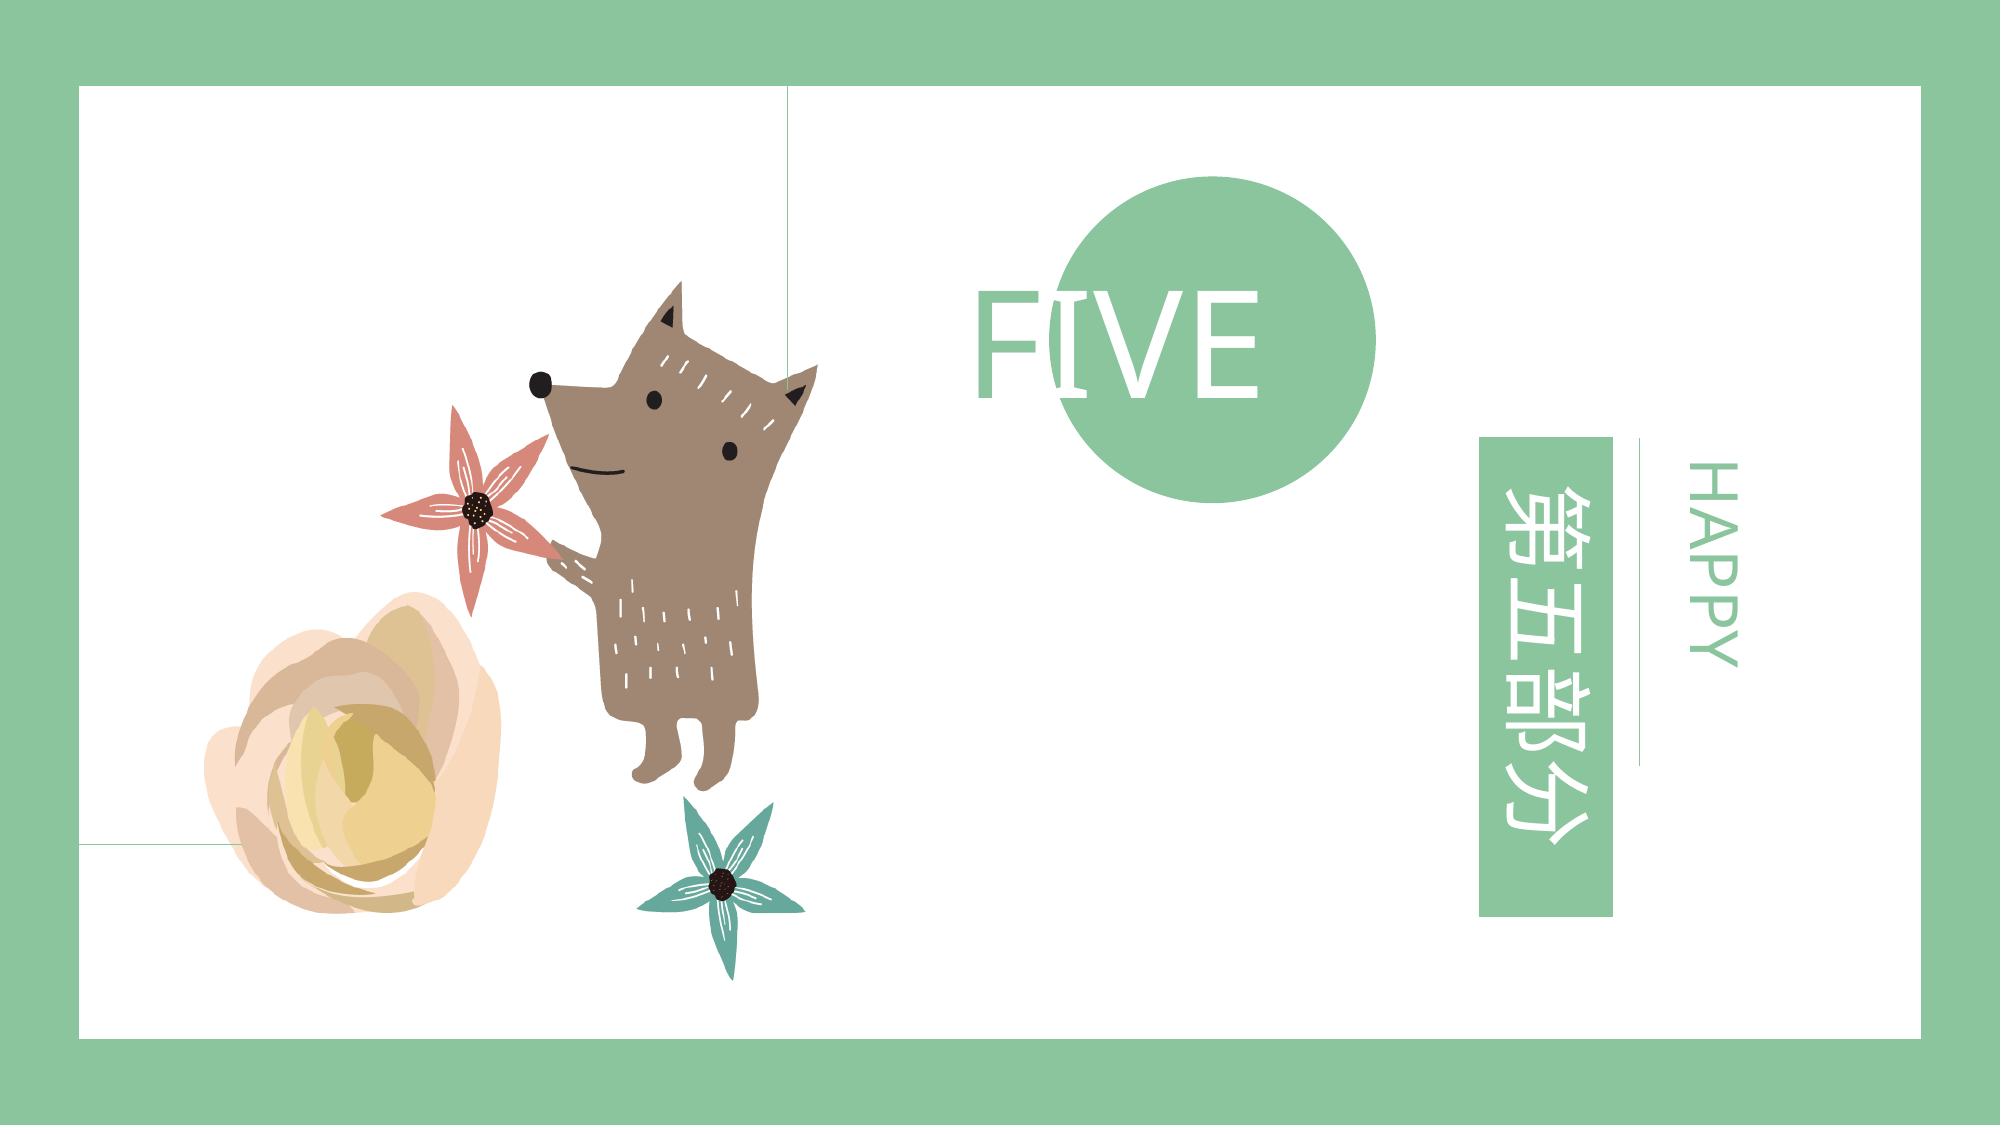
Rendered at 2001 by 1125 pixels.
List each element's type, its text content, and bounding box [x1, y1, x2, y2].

text_box HAPPY [1653, 442, 1765, 898]
text_box [1479, 873, 1613, 917]
picture [139, 241, 910, 1030]
text_box [86, 94, 1913, 1031]
text_box FIVE [950, 241, 1298, 437]
text_box [1479, 437, 1613, 467]
text_box 第五部分 [1471, 467, 1613, 873]
text_box [1081, 176, 1376, 504]
